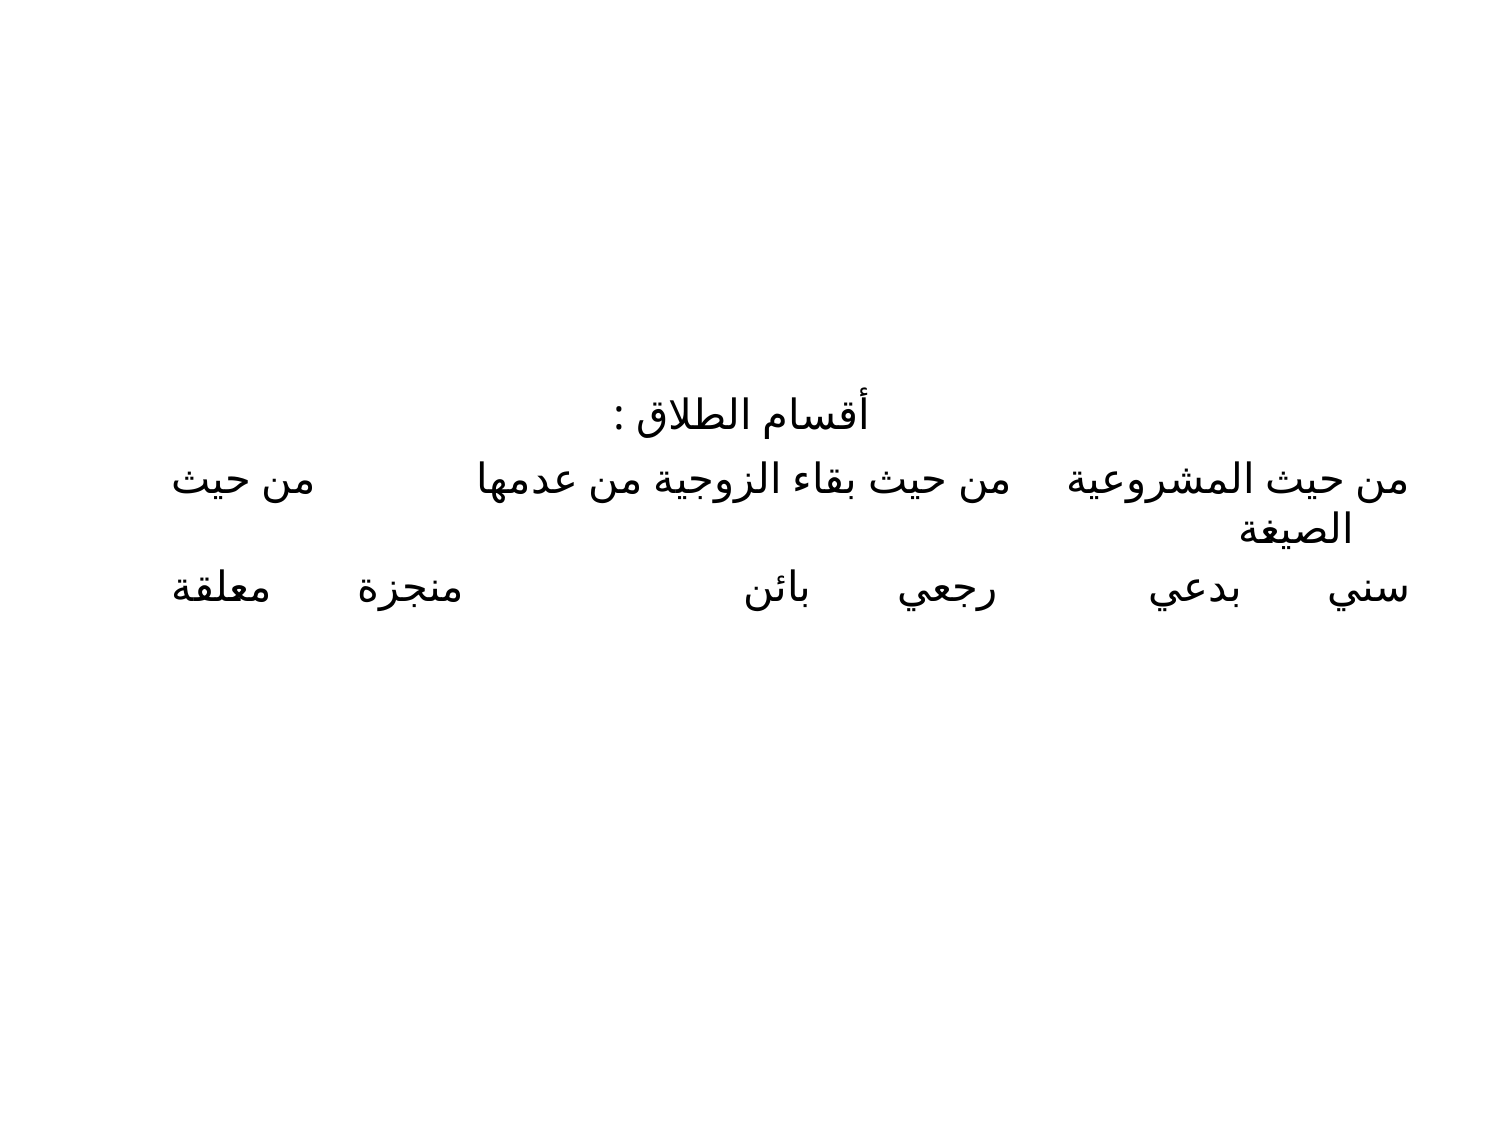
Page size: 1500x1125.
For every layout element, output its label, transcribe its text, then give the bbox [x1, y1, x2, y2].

list أقسام الطلاق : من حيث المشروعية من حيث بقاء الزوجية من عدمها من حيث الصيغة سني بدعي رجعي بائن منجزة معلقة [75, 262, 1425, 1005]
